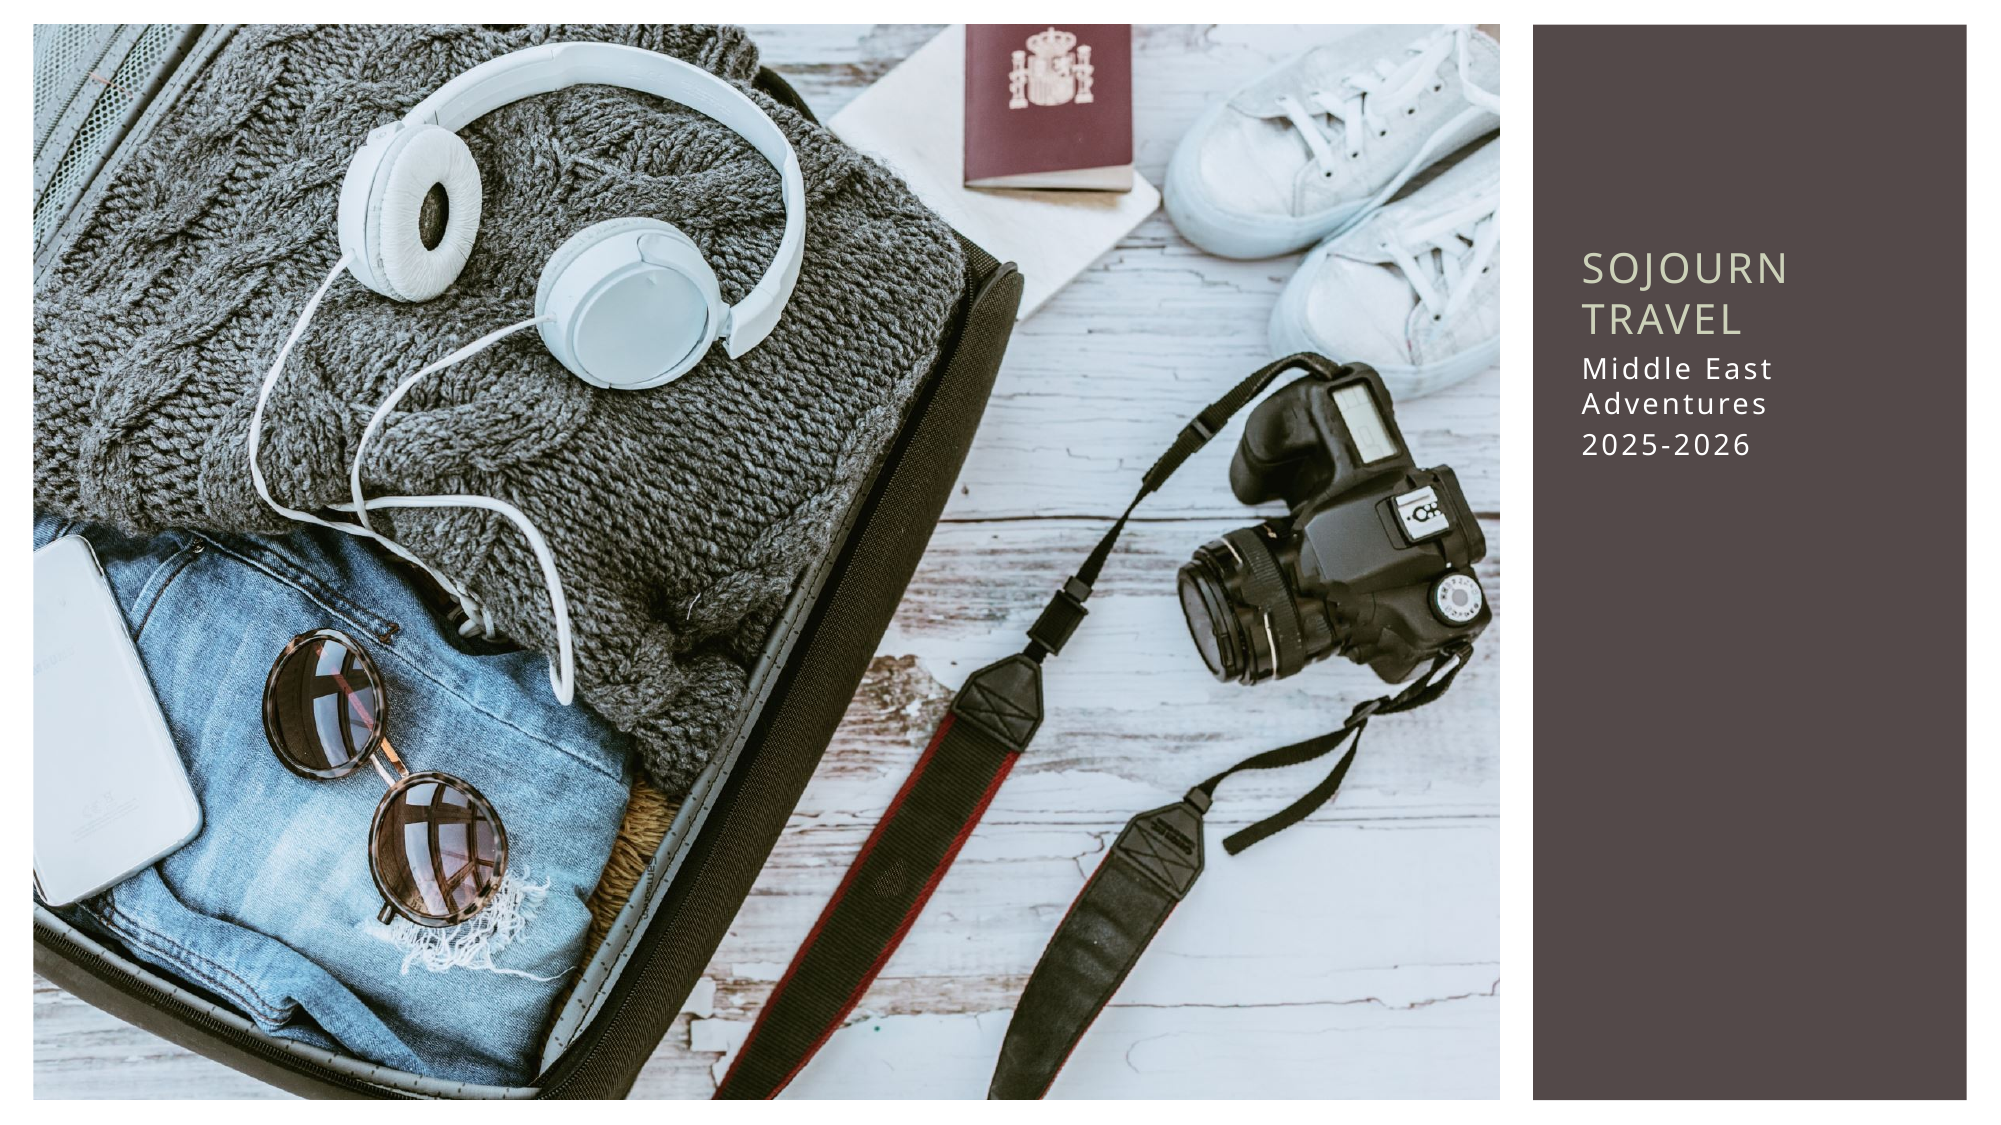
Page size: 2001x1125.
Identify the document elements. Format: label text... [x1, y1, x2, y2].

title Sojourn Travel [1566, 75, 1934, 350]
picture [32, 24, 1501, 1101]
list Middle East Adventures 2025-2026 [1566, 350, 1934, 838]
